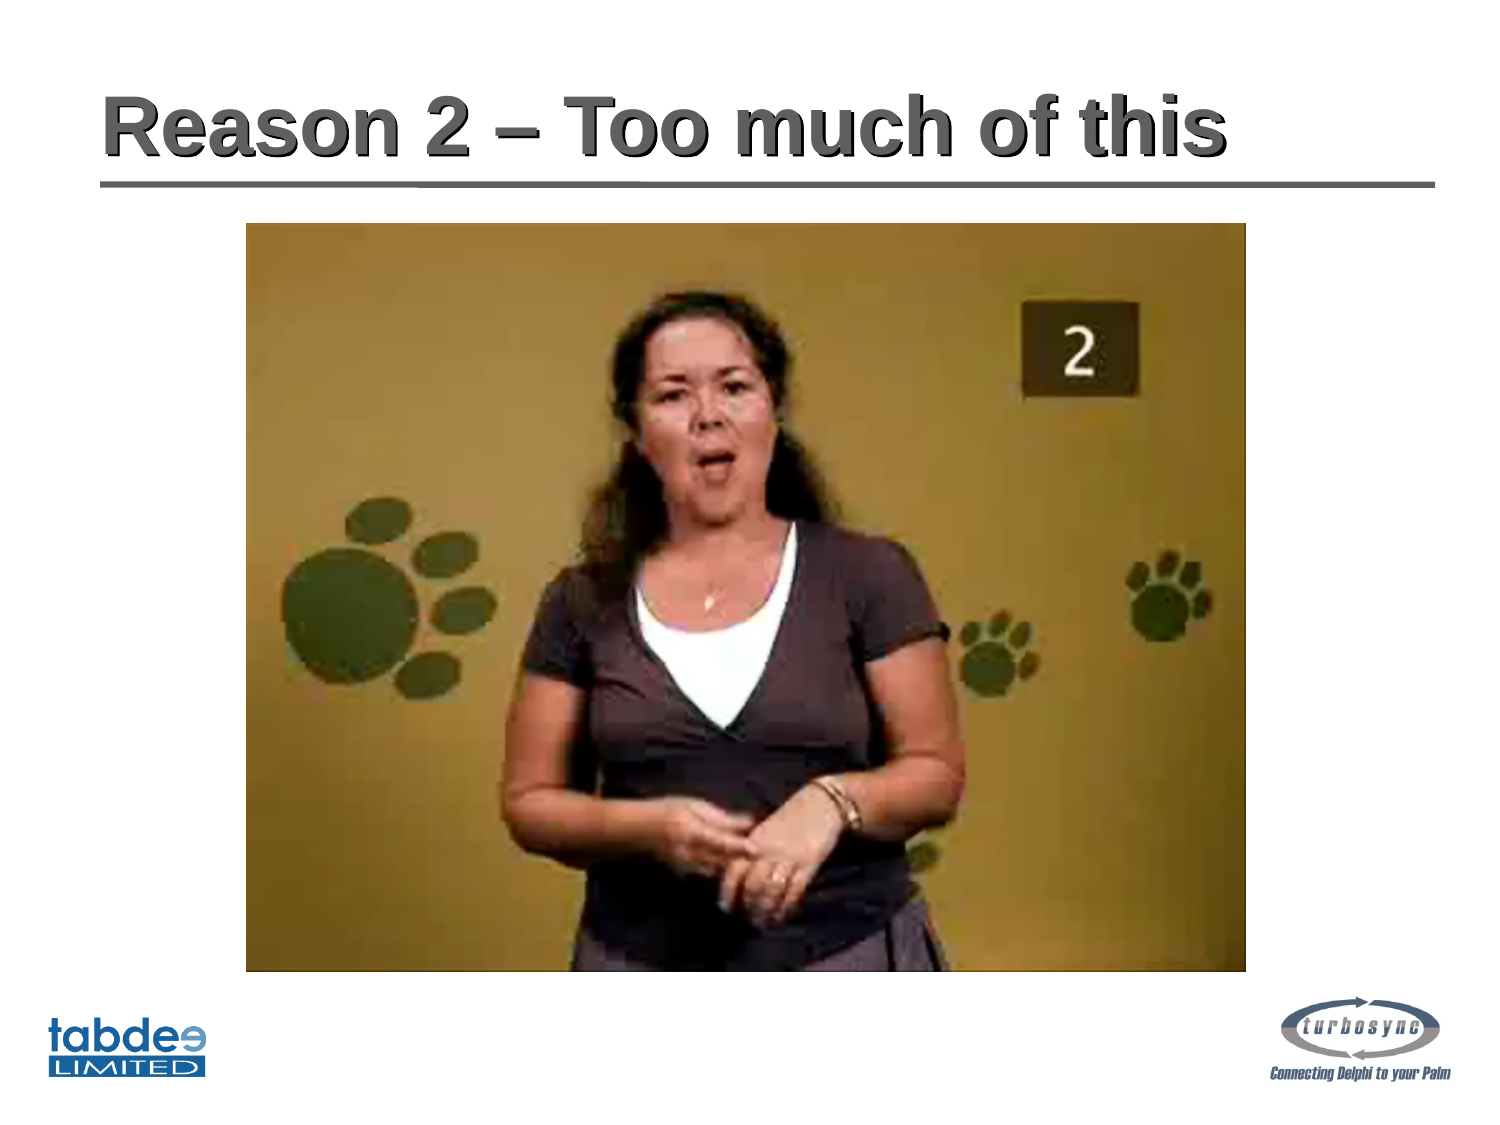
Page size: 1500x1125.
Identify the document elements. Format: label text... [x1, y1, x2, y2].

title Reason 2 – Too much of this [100, 85, 1437, 173]
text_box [245, 222, 1247, 973]
picture [29, 999, 230, 1092]
picture [1257, 987, 1459, 1094]
